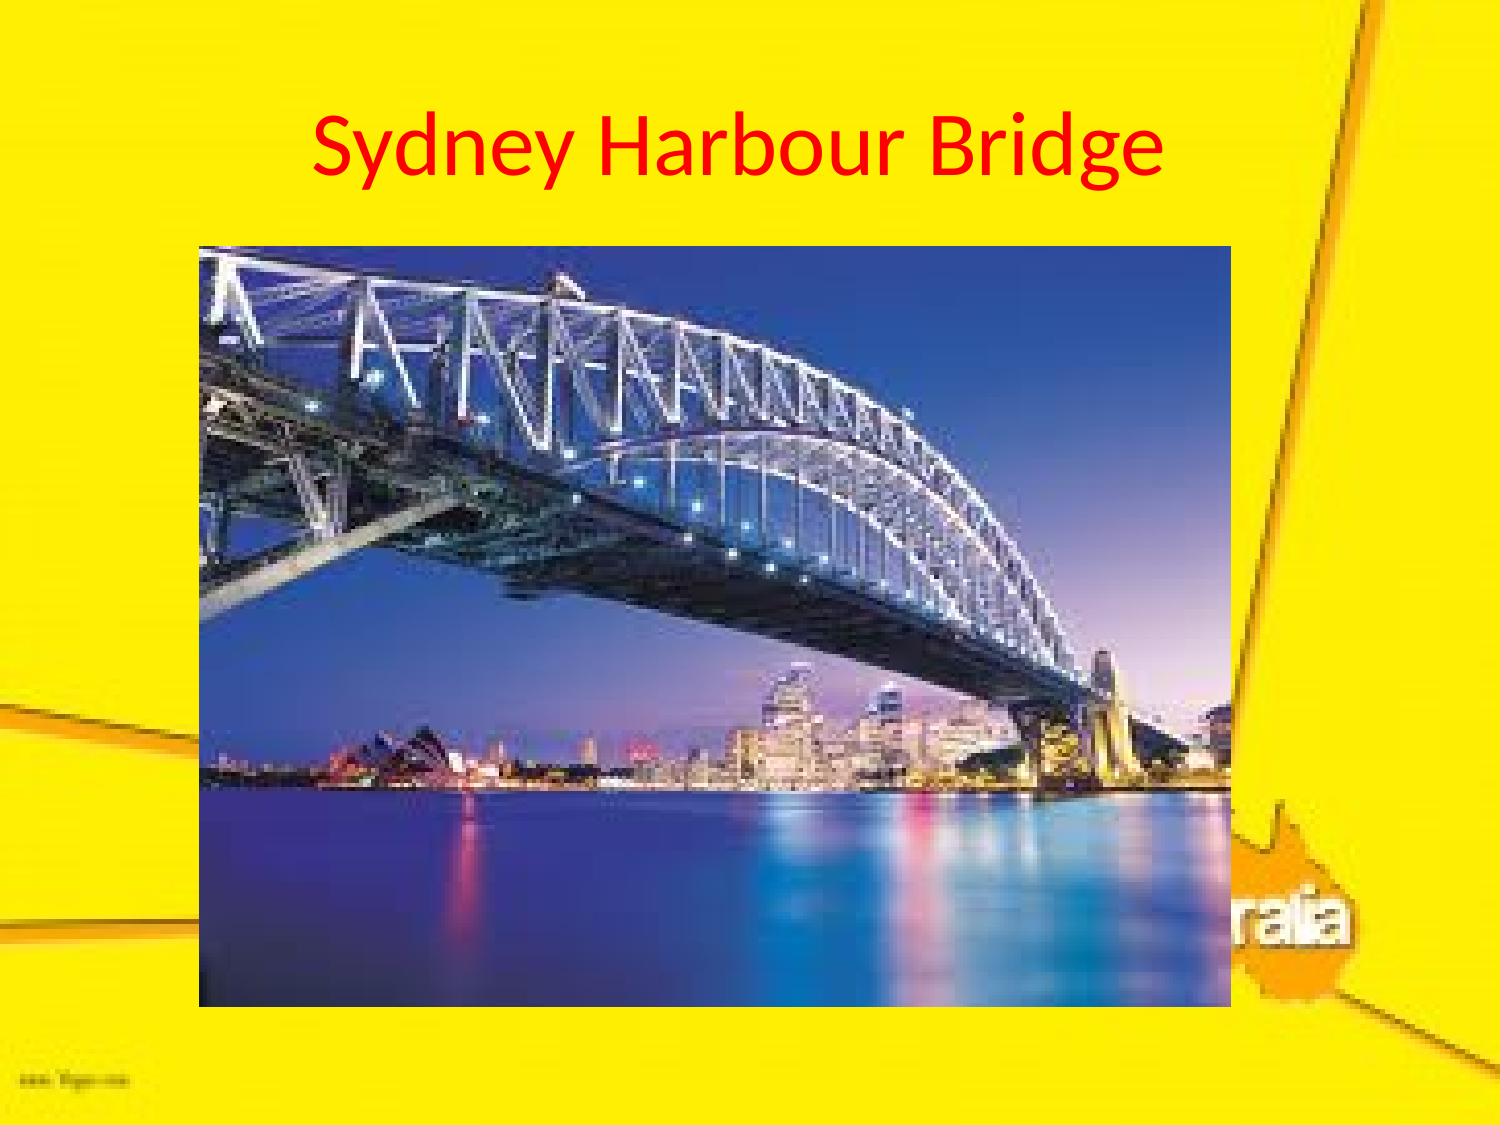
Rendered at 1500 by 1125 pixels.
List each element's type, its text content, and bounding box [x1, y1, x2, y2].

title Sydney Harbour Bridge [75, 45, 1425, 233]
picture [0, 0, 1500, 1125]
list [198, 245, 1231, 1007]
